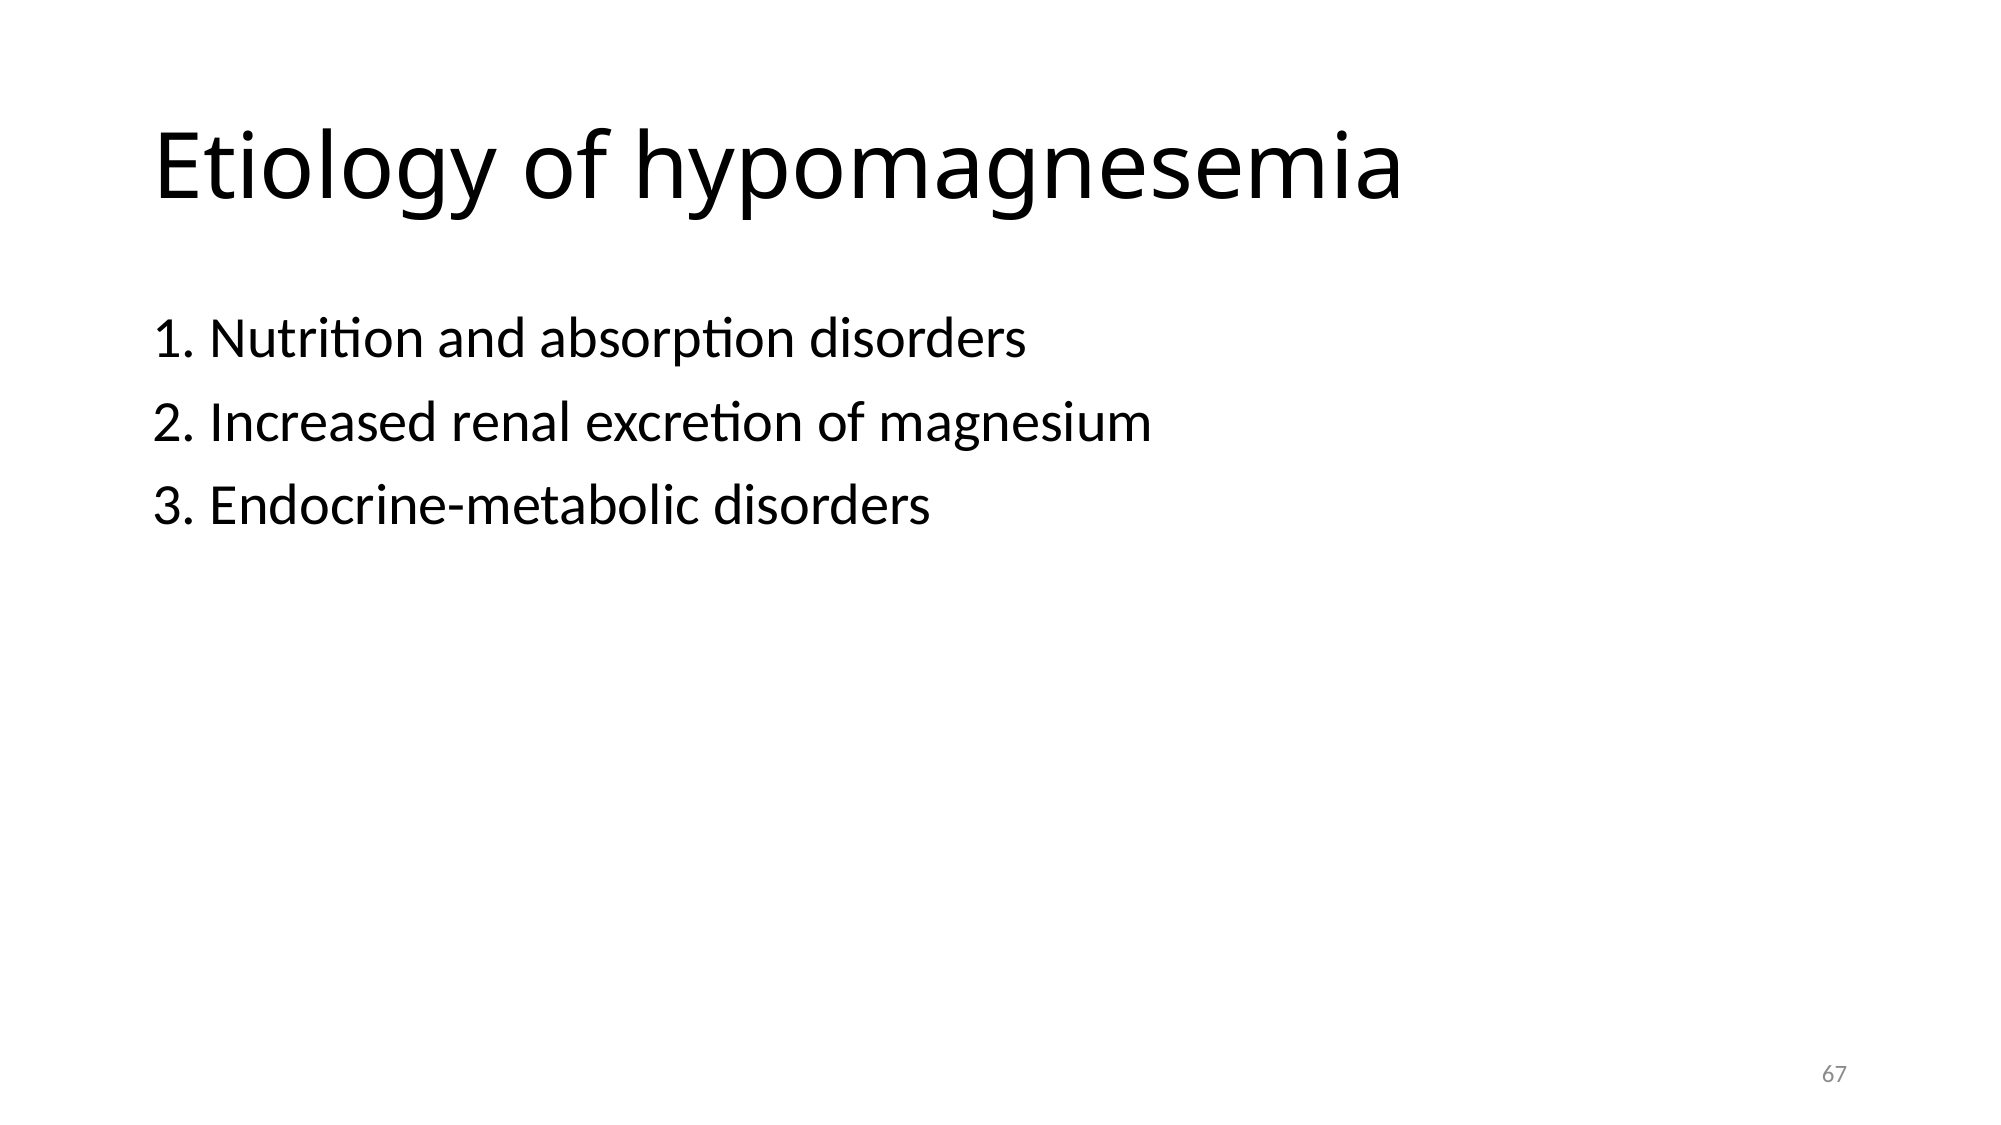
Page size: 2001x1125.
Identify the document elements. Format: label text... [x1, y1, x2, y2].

title Etiology of hypomagnesemia [137, 59, 1863, 278]
slide_number 67 [1412, 1042, 1863, 1103]
list 1. Nutrition and absorption disorders 2. Increased renal excretion of magnesium 3. Endocrine-metabolic disorders [137, 299, 1863, 1014]
